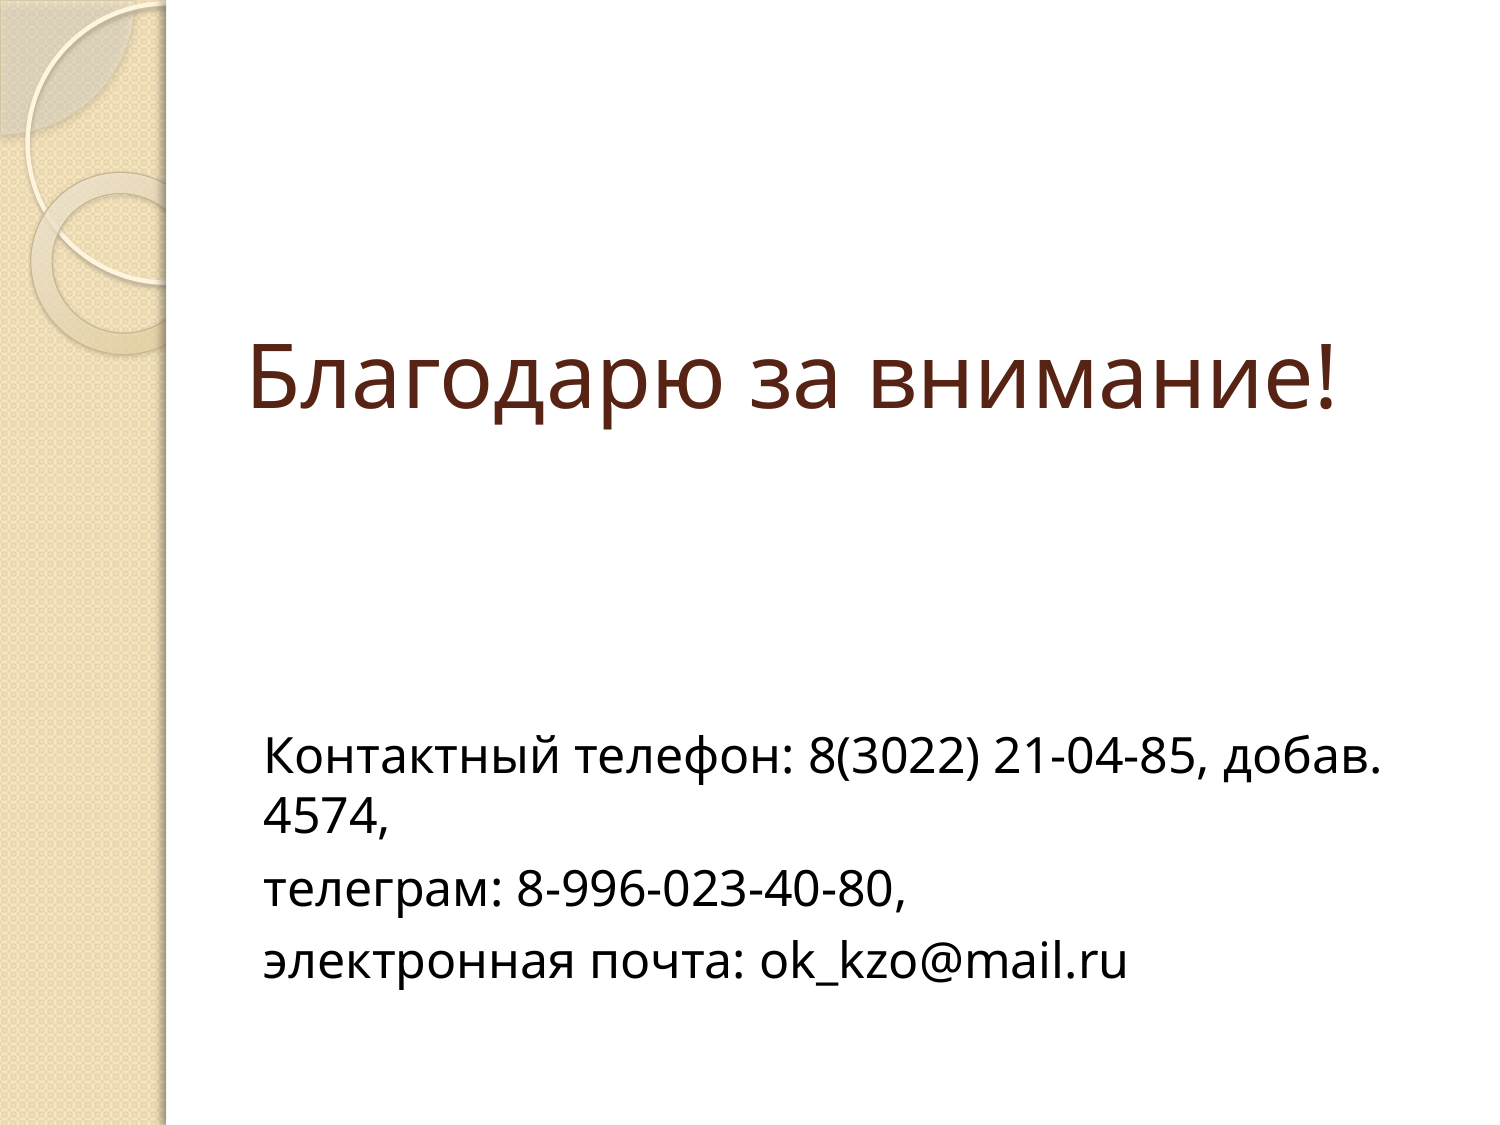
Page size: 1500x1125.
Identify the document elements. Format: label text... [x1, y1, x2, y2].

list Контактный телефон: 8(3022) 21-04-85, добав. 4574, телеграм: 8-996-023-40-80, электронная почта: ok_kzo@mail.ru [235, 716, 1466, 1025]
title Благодарю за внимание! [230, 278, 1461, 467]
